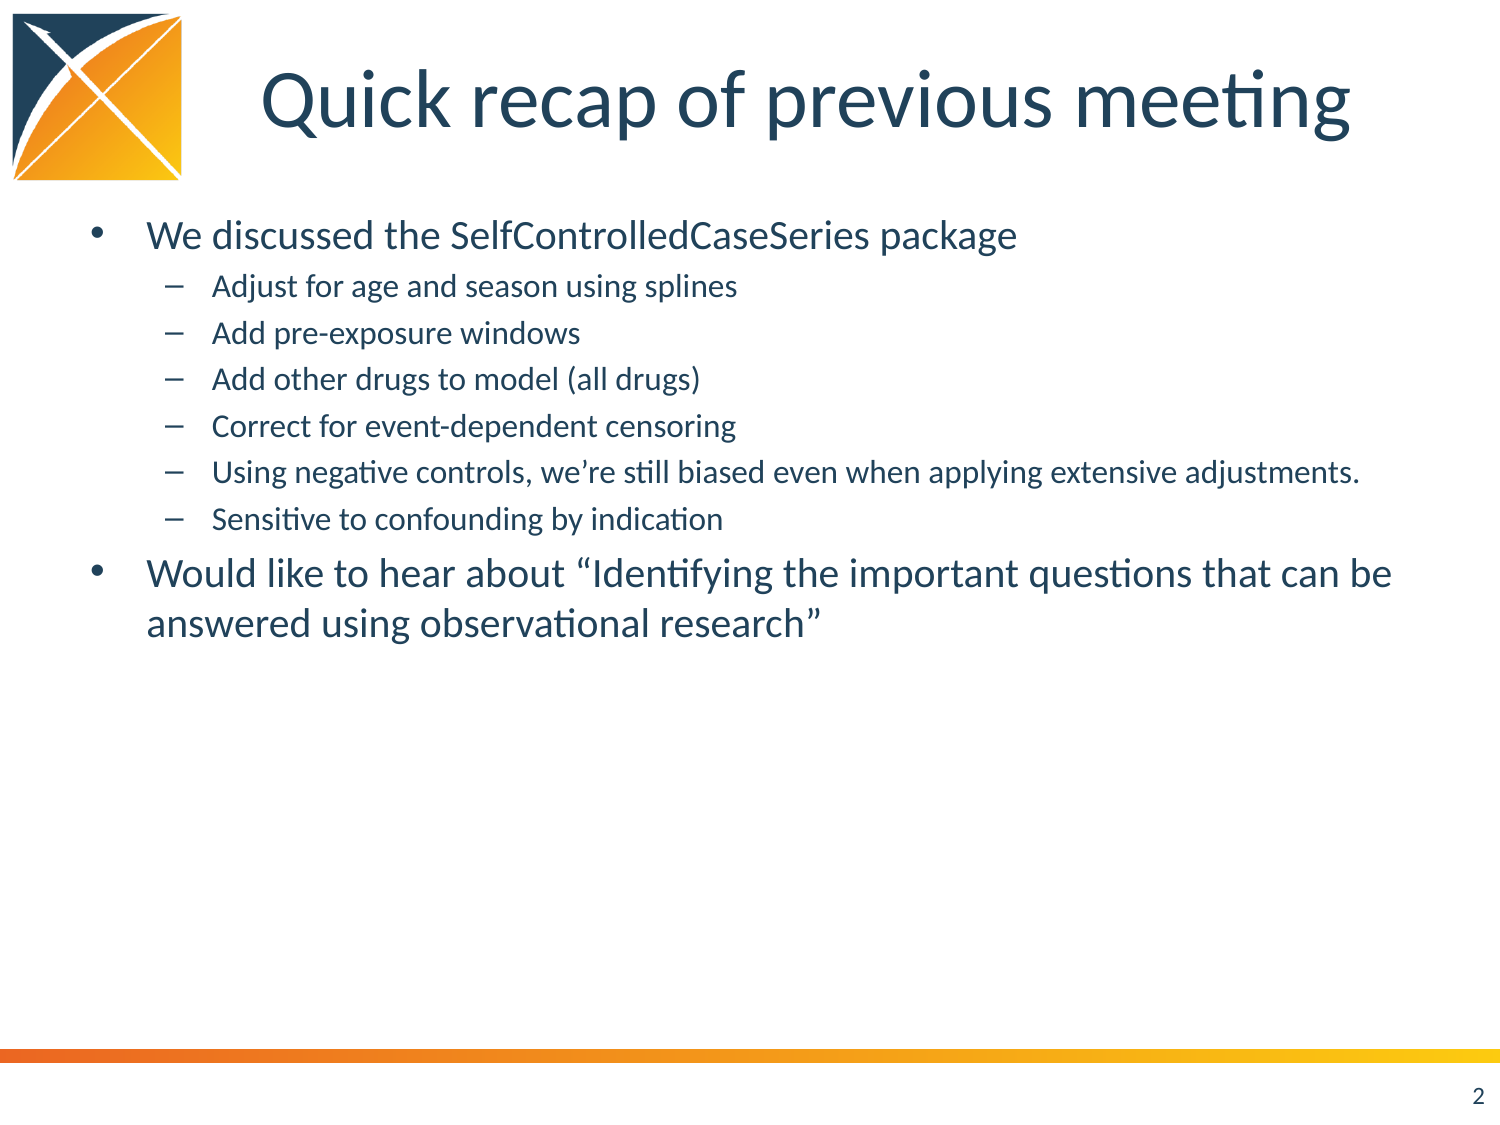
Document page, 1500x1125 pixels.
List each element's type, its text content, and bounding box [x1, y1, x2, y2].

picture [0, 0, 206, 200]
title Quick recap of previous meeting [187, 24, 1425, 163]
slide_number 2 [1149, 1065, 1500, 1125]
list We discussed the SelfControlledCaseSeries package Adjust for age and season using splines Add pre-exposure windows Add other drugs to model (all drugs) Correct for event-dependent censoring Using negative controls, we’re still biased even when applying extensive adjustments. Sensitive to confounding by indication Would like to hear about “Identifying the important questions that can be answered using observational research” [75, 200, 1425, 1005]
